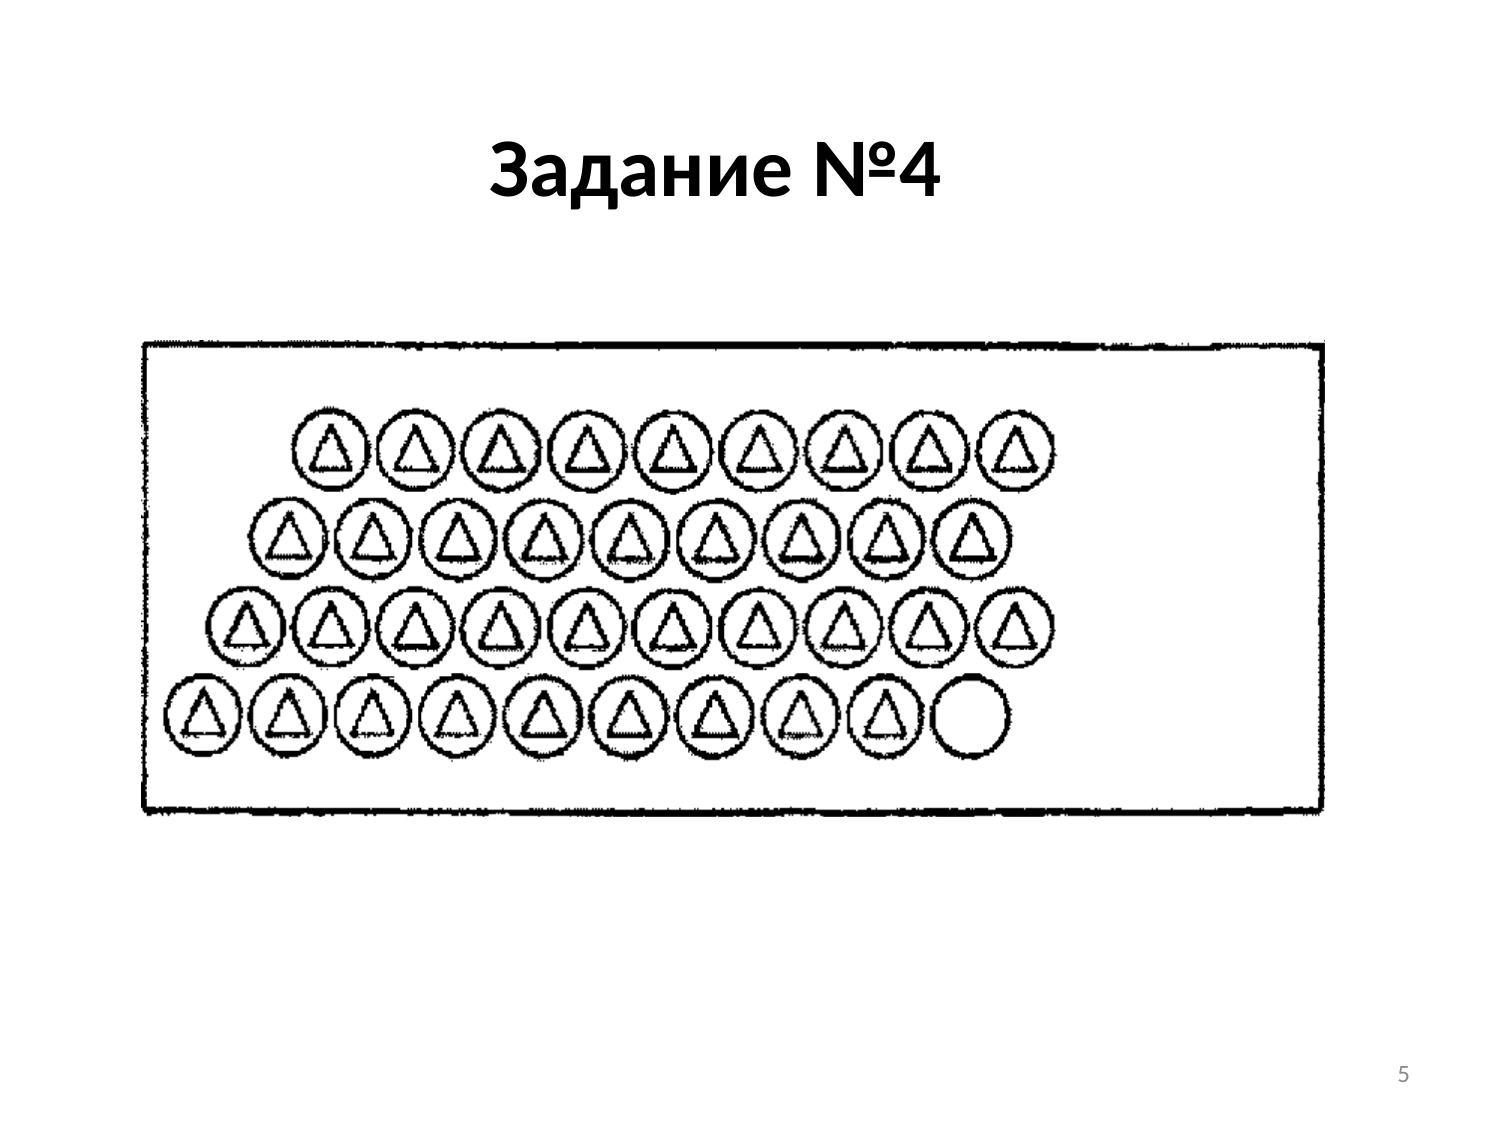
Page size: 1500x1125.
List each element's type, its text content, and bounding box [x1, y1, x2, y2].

text_box Задание №4 [474, 105, 957, 221]
slide_number 5 [1074, 1042, 1425, 1103]
picture [140, 339, 1325, 817]
